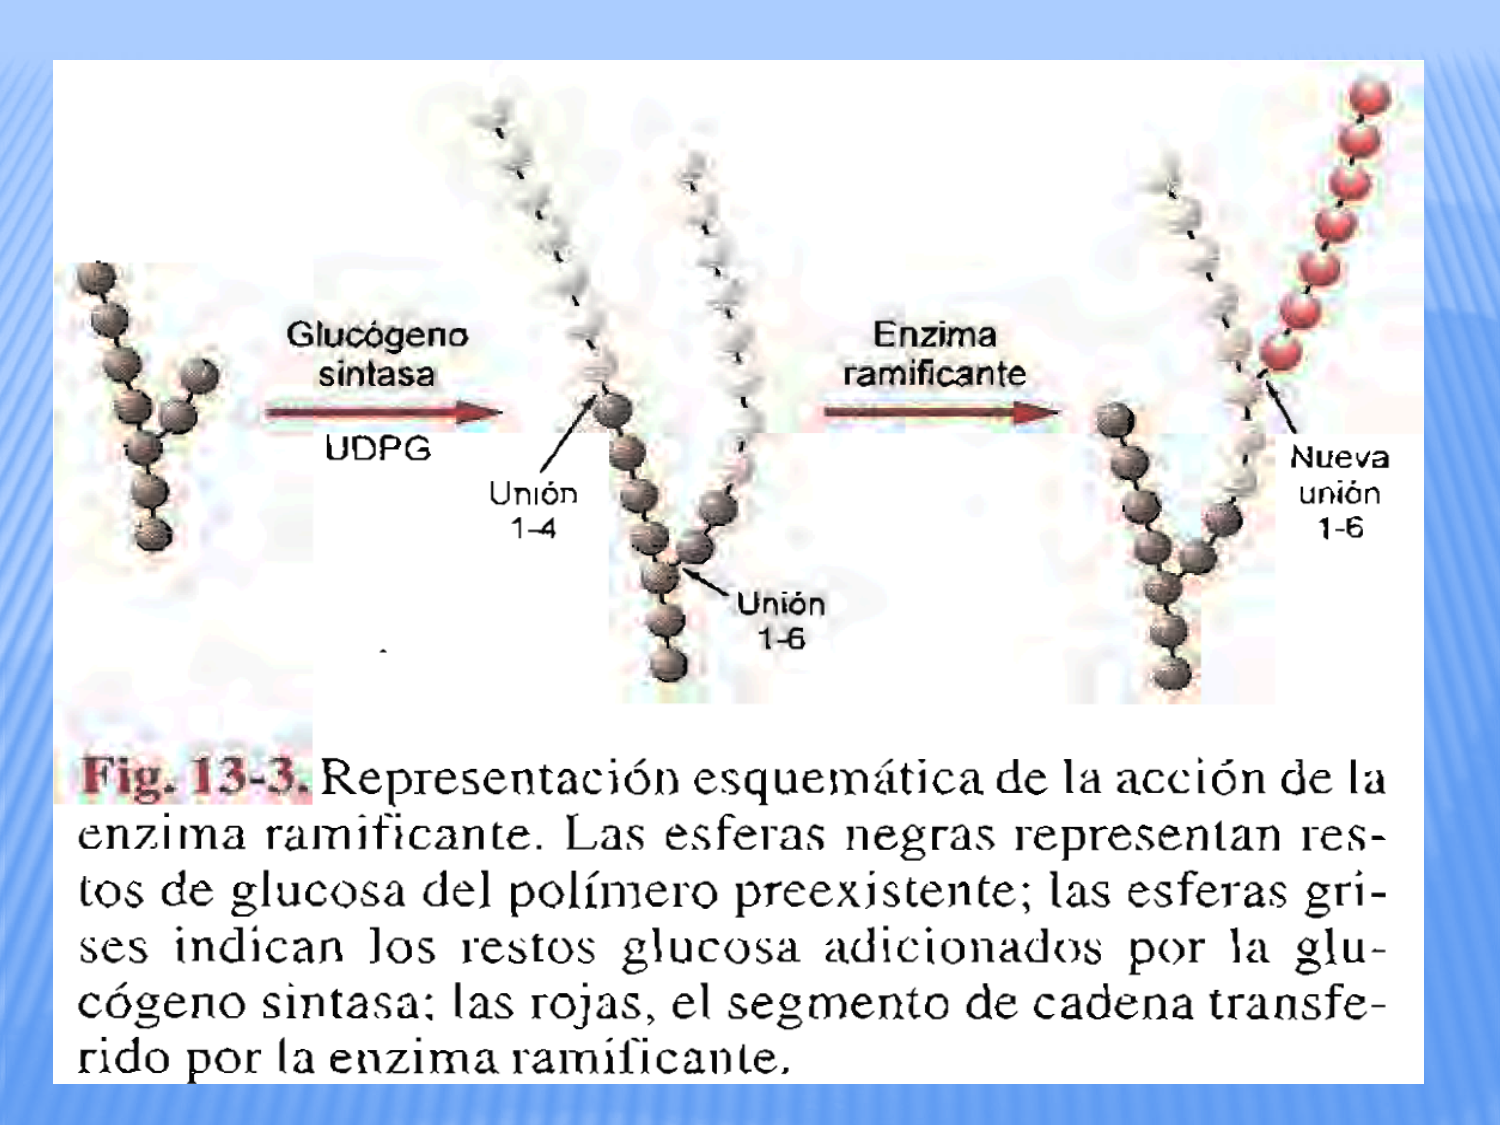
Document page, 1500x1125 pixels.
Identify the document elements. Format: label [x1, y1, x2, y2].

picture [52, 60, 1424, 1084]
